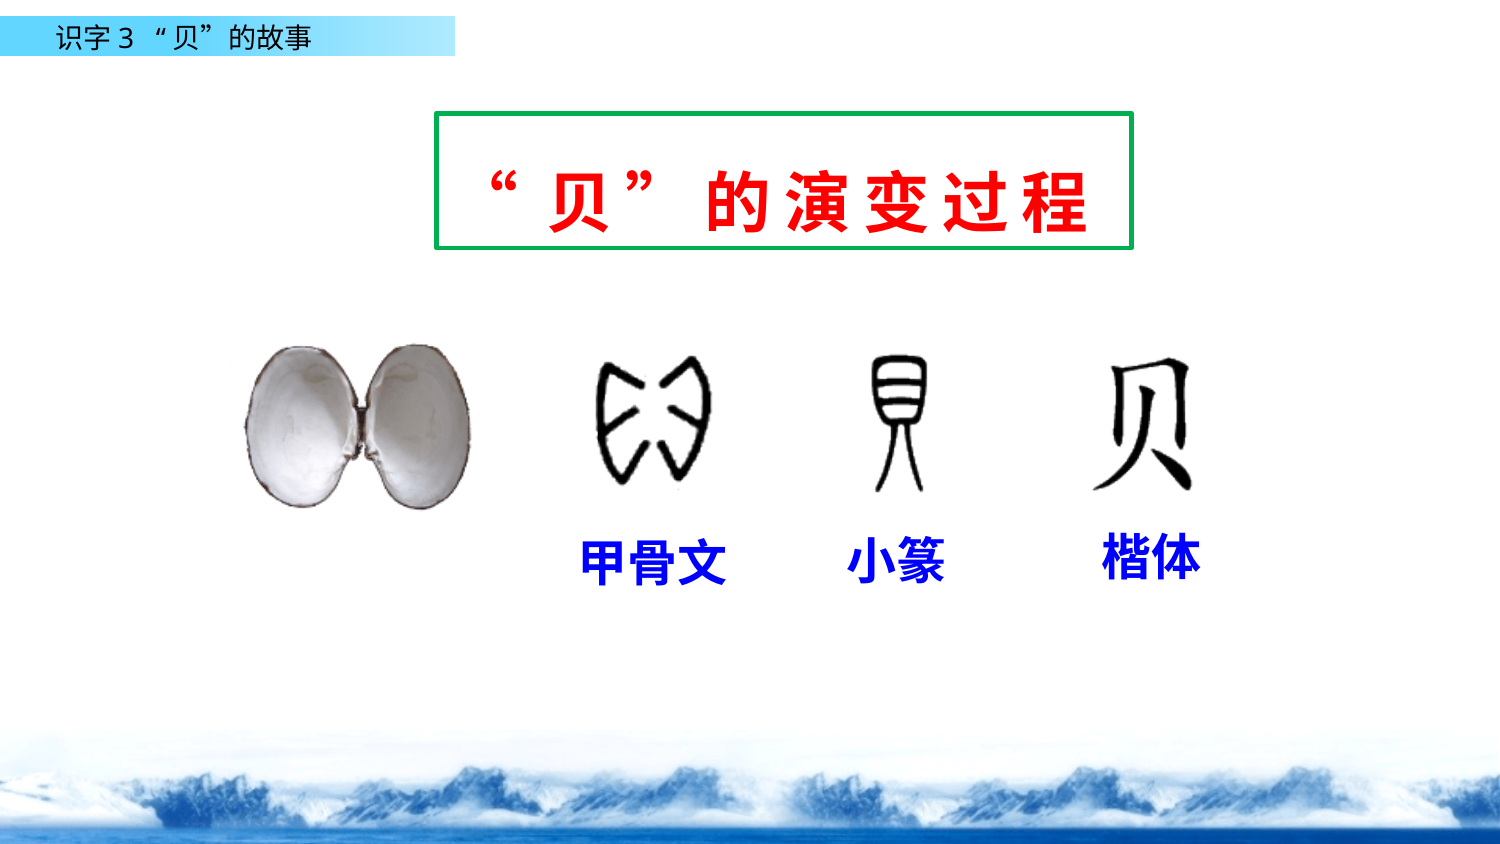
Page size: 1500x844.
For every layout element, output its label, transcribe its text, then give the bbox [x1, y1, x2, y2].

text_box 小篆 [808, 525, 986, 598]
picture [1056, 331, 1241, 516]
picture [229, 323, 488, 516]
text_box 甲骨文 [562, 511, 769, 599]
picture [808, 325, 1001, 518]
picture [557, 323, 753, 519]
text_box “贝”的演变过程 [436, 113, 1132, 248]
text_box 楷体 [1086, 523, 1238, 593]
picture [0, 730, 1500, 844]
